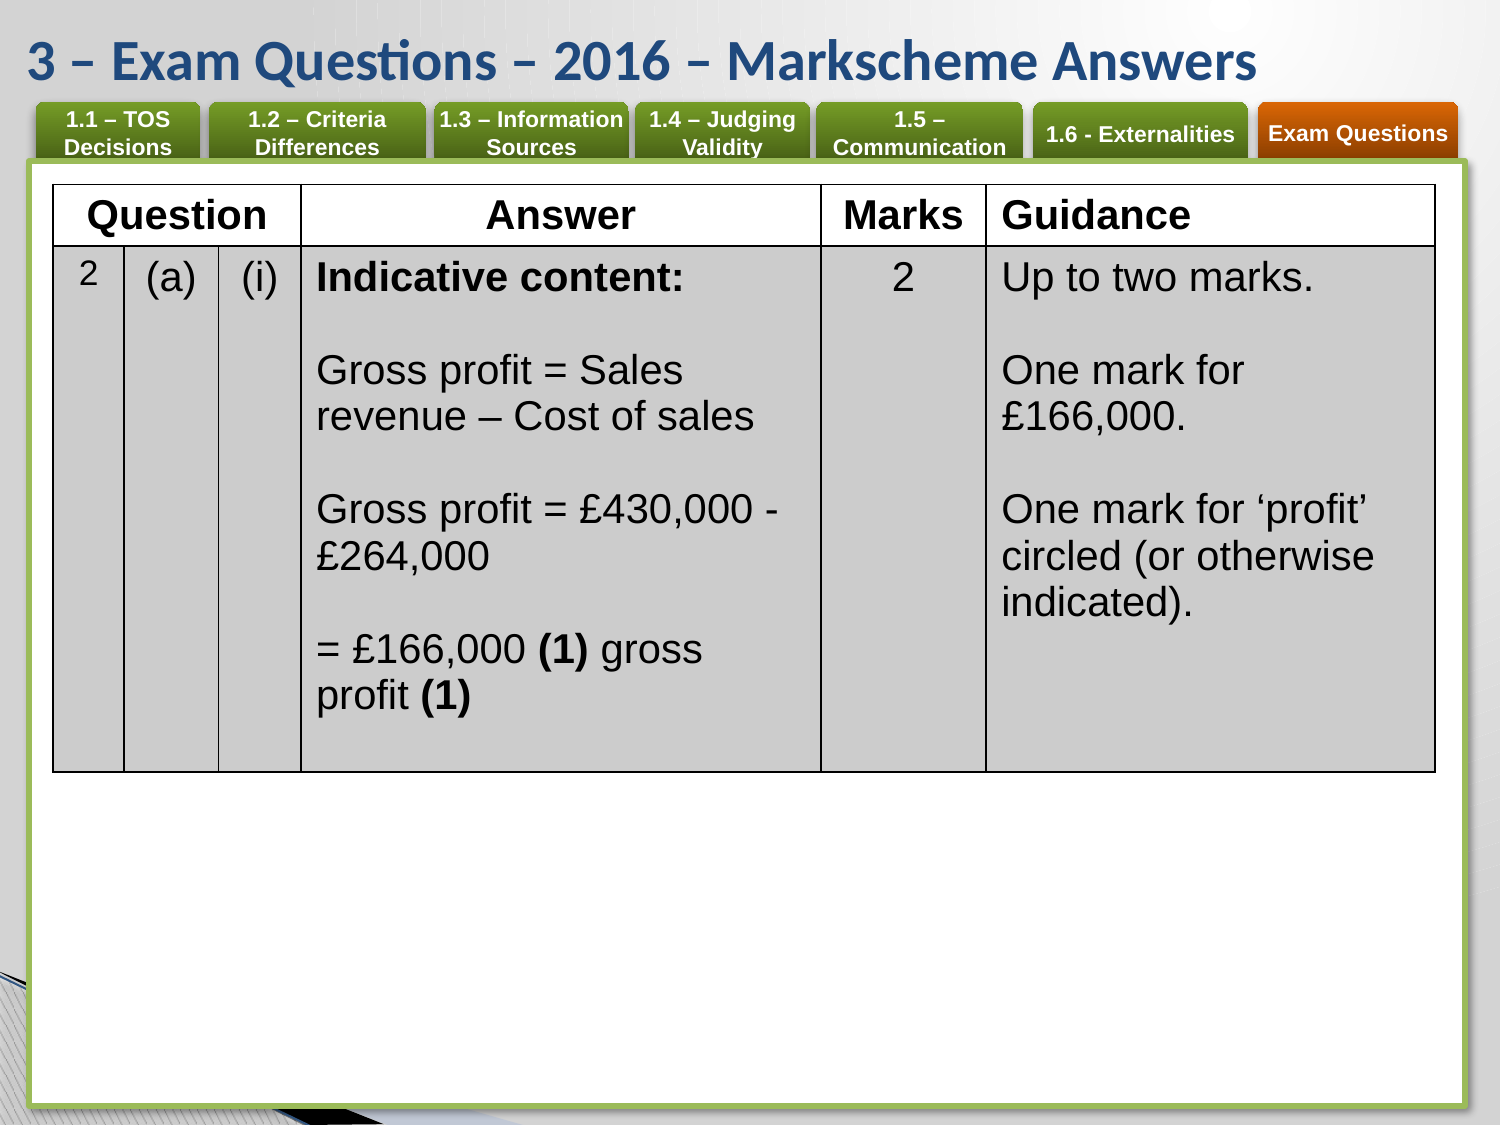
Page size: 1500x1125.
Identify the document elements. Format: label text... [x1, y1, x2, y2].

table_header Marks [822, 185, 985, 245]
title 3 – Exam Questions – 2016 – Markscheme Answers [11, 11, 1465, 102]
table_header Guidance [987, 185, 1434, 245]
table_cell 2 [822, 247, 985, 771]
table_cell (i) [219, 247, 300, 771]
table_cell 2 [54, 247, 123, 771]
table_cell (a) [125, 247, 218, 771]
table_cell Up to two marks. One mark for £166,000. One mark for ‘profit’ circled (or otherwise indicated). [987, 247, 1434, 771]
picture [281, 1114, 303, 1125]
table_header Question [54, 185, 300, 245]
table_header Answer [302, 185, 820, 245]
table_cell Indicative content: Gross profit = Sales revenue – Cost of sales Gross profit = £430,000 - £264,000 = £166,000 (1) gross profit (1) [302, 247, 820, 771]
